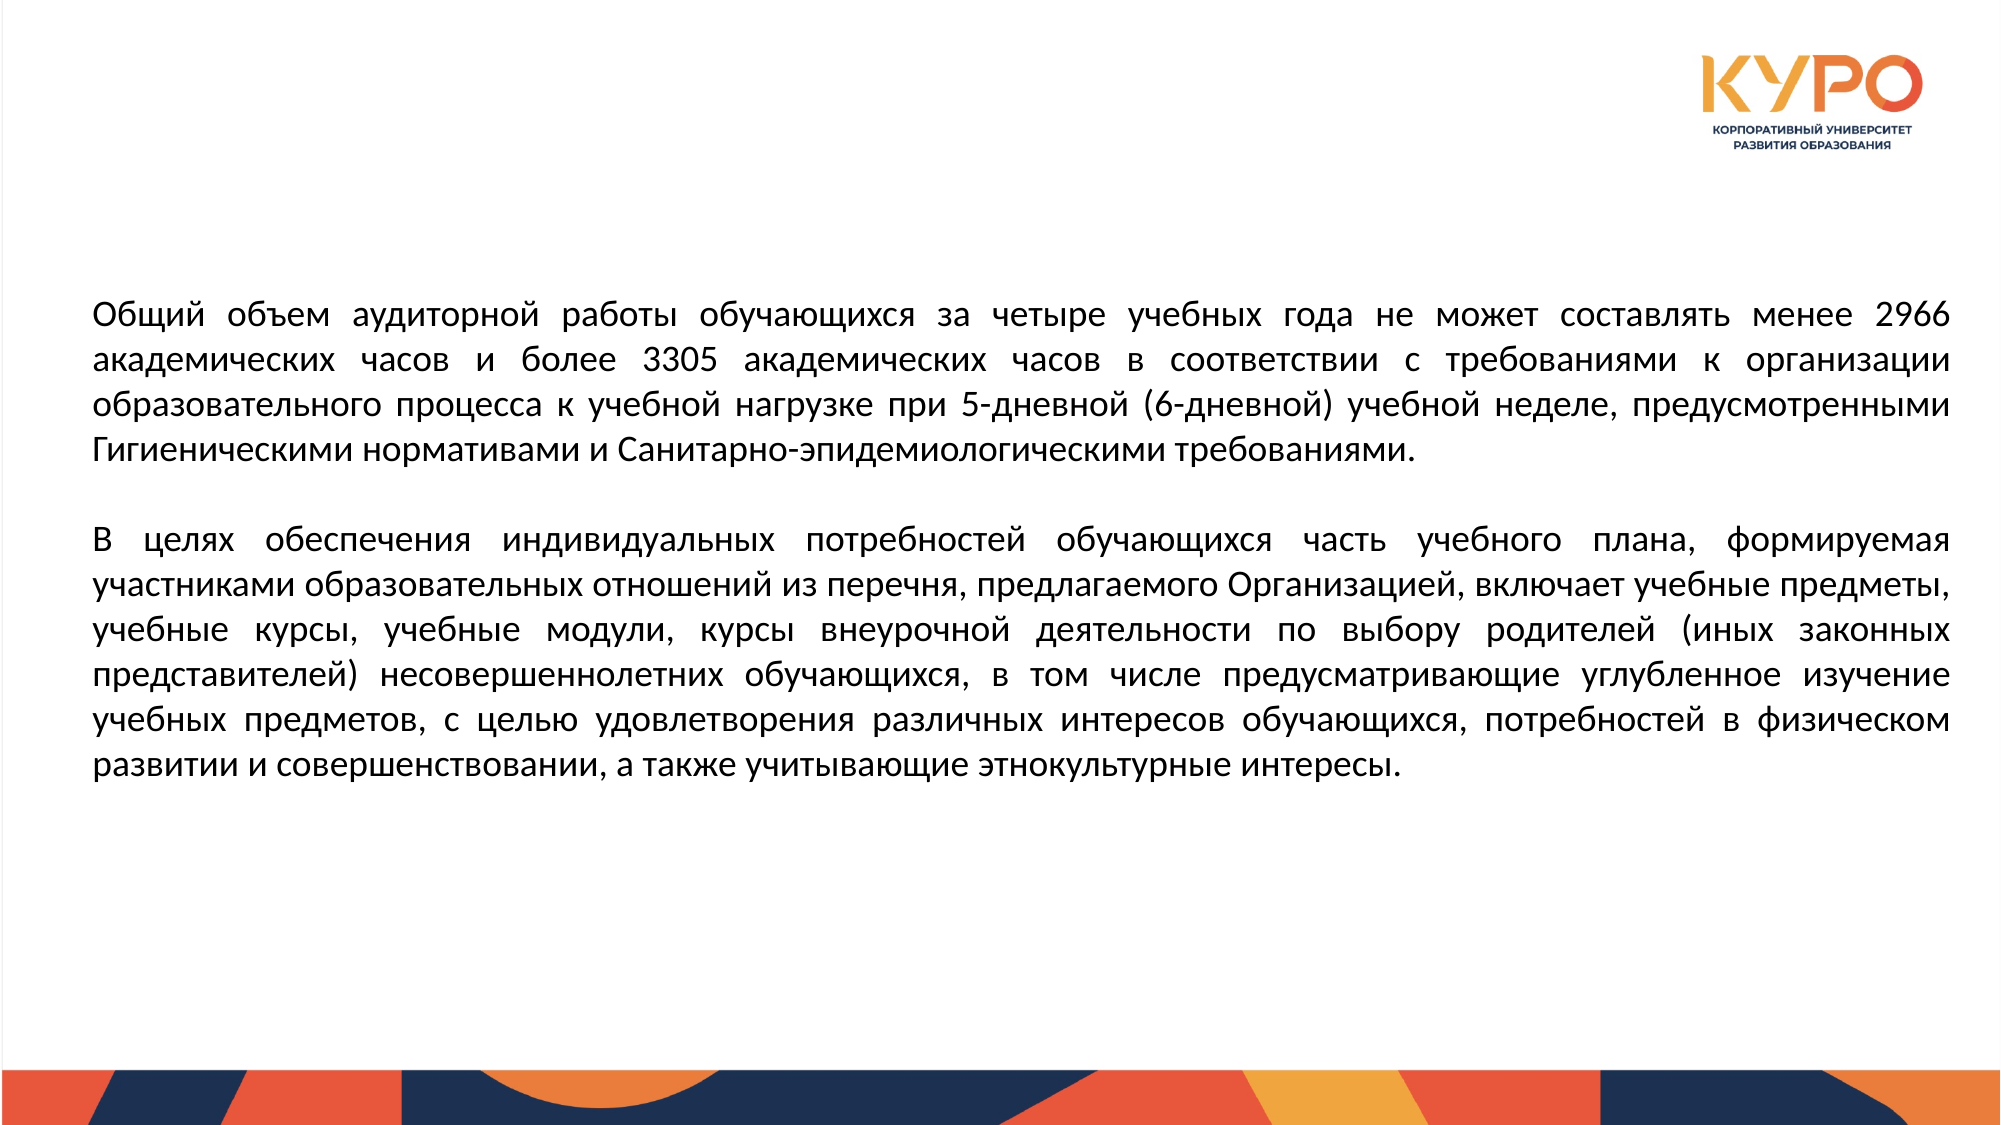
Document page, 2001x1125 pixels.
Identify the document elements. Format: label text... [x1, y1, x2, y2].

text_box Общий объем аудиторной работы обучающихся за четыре учебных года не может составлять менее 2966 академических часов и более 3305 академических часов в соответствии с требованиями к организации образовательного процесса к учебной нагрузке при 5-дневной (6-дневной) учебной неделе, предусмотренными Гигиеническими нормативами и Санитарно-эпидемиологическими требованиями. В целях обеспечения индивидуальных потребностей обучающихся часть учебного плана, формируемая участниками образовательных отношений из перечня, предлагаемого Организацией, включает учебные предметы, учебные курсы, учебные модули, курсы внеурочной деятельности по выбору родителей (иных законных представителей) несовершеннолетних обучающихся, в том числе предусматривающие углубленное изучение учебных предметов, с целью удовлетворения различных интересов обучающихся, потребностей в физическом развитии и совершенствовании, а также учитывающие этнокультурные интересы. [77, 281, 1968, 792]
picture [0, 0, 2001, 1125]
